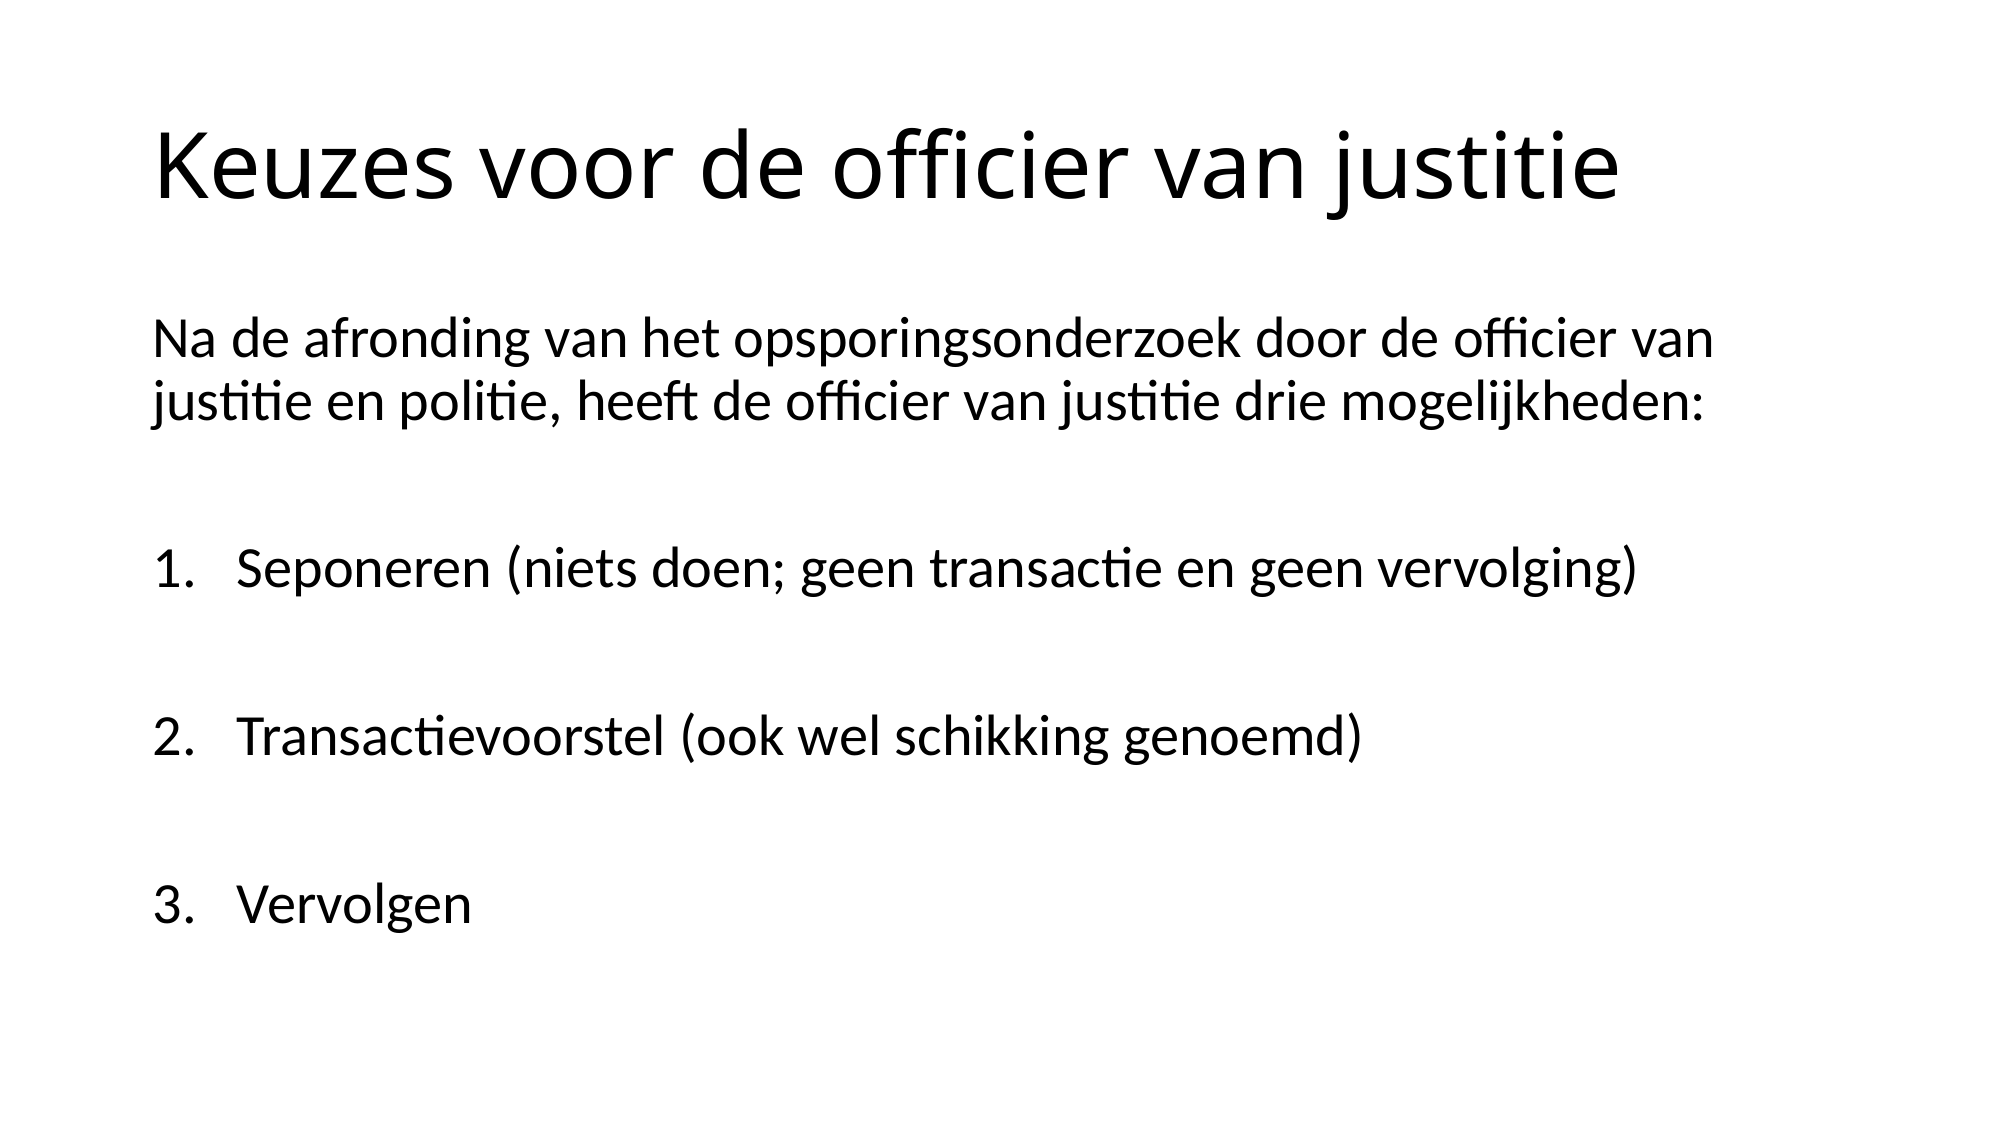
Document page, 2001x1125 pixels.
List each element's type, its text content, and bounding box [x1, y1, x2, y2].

title Keuzes voor de officier van justitie [137, 59, 1863, 278]
list Na de afronding van het opsporingsonderzoek door de officier van justitie en politie, heeft de officier van justitie drie mogelijkheden: Seponeren (niets doen; geen transactie en geen vervolging) Transactievoorstel (ook wel schikking genoemd) Vervolgen [137, 299, 1863, 1014]
